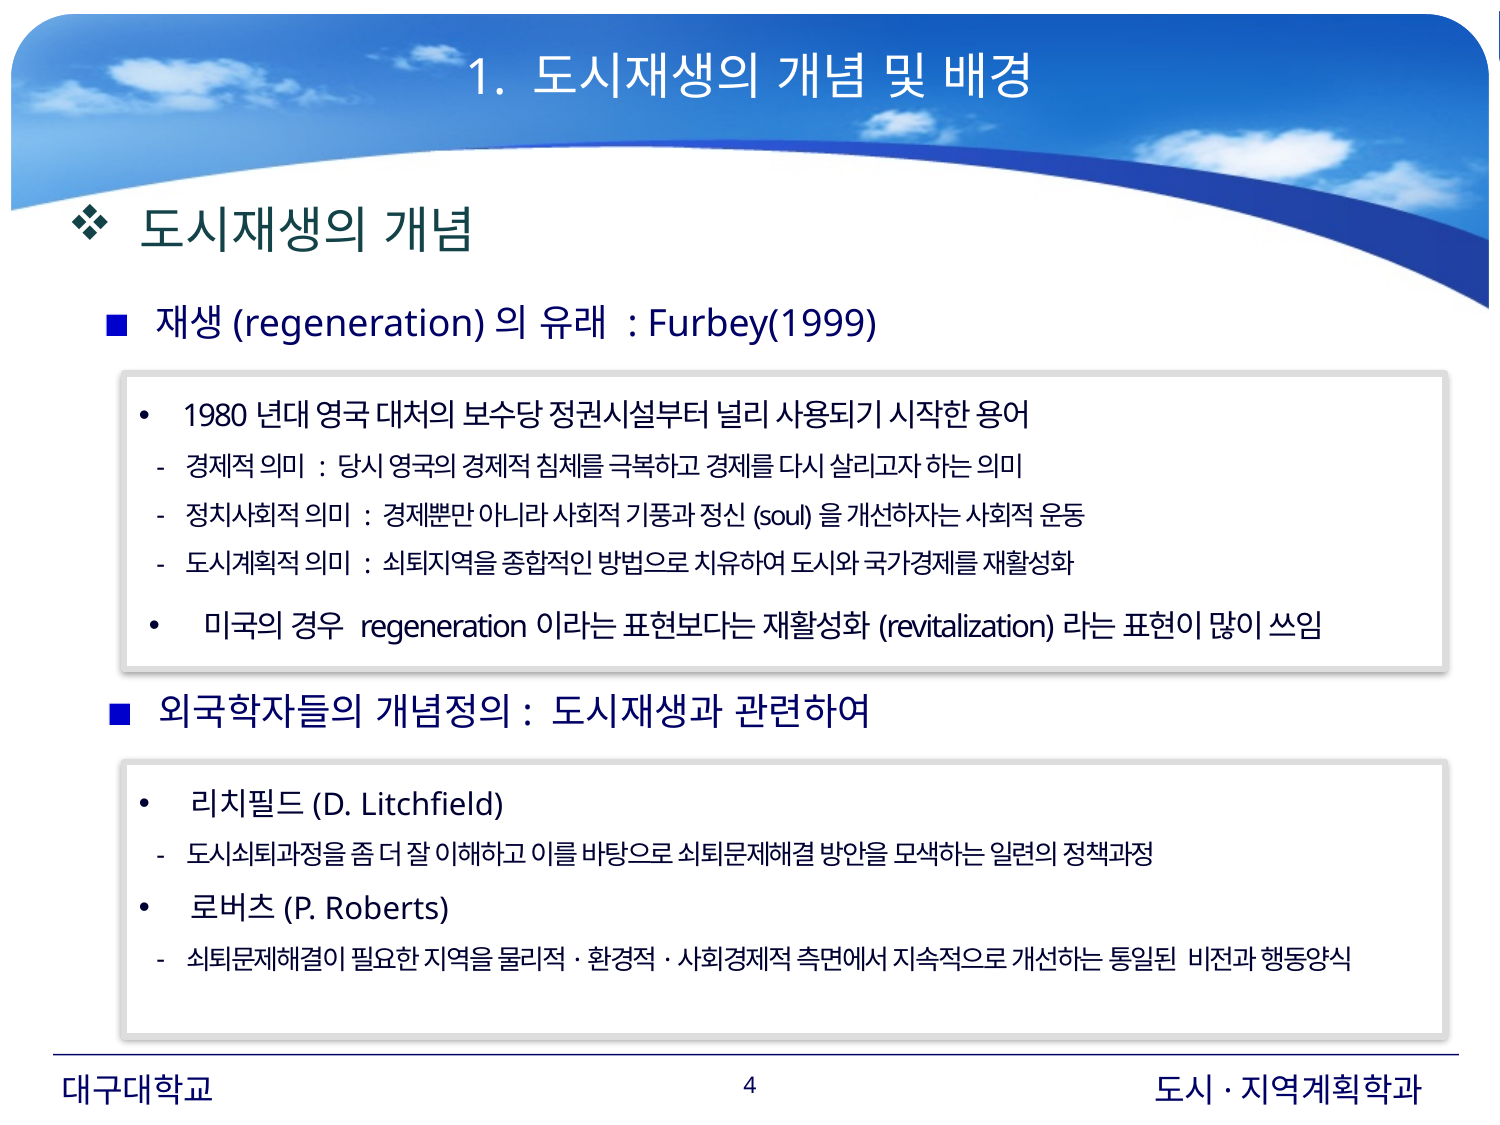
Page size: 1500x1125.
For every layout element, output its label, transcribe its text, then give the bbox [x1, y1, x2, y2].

text_box 1. 도시재생의 개념 및 배경 [0, 75, 1500, 138]
text_box 재생(regeneration)의 유래 : Furbey(1999) [85, 292, 892, 352]
text_box [0, 0, 1500, 75]
picture [100, 308, 127, 336]
picture [12, 138, 1488, 317]
text_box 외국학자들의 개념정의: 도시재생과 관련하여 [88, 681, 1006, 741]
text_box 리치필드(D. Litchfield) 로버츠(P. Roberts) [121, 759, 1448, 1040]
text_box 쇠퇴문제해결이 필요한 지역을 물리적·환경적·사회경제적 측면에서 지속적으로 개선하는 통일된 비전과 행동양식 [123, 918, 1446, 983]
picture [103, 697, 130, 725]
text_box 경제적 의미 : 당시 영국의 경제적 침체를 극복하고 경제를 다시 살리고자 하는 의미 정치사회적 의미 : 경제뿐만 아니라 사회적 기풍과 정신(soul)을 개선하자는 사회적 운동 도시계획적 의미 : 쇠퇴지역을 종합적인 방법으로 치유하여 도시와 국가경제를 재활성화 [123, 425, 1446, 587]
text_box 도시재생의 개념 [53, 191, 1006, 267]
text_box 도시쇠퇴과정을 좀 더 잘 이해하고 이를 바탕으로 쇠퇴문제해결 방안을 모색하는 일련의 정책과정 [123, 814, 1446, 878]
text_box 미국의 경우 regeneration이라는 표현보다는 재활성화(revitalization)라는 표현이 많이 쓰임 [133, 583, 1422, 703]
text_box 1980년대 영국 대처의 보수당 정권시설부터 널리 사용되기 시작한 용어 [121, 370, 1448, 672]
